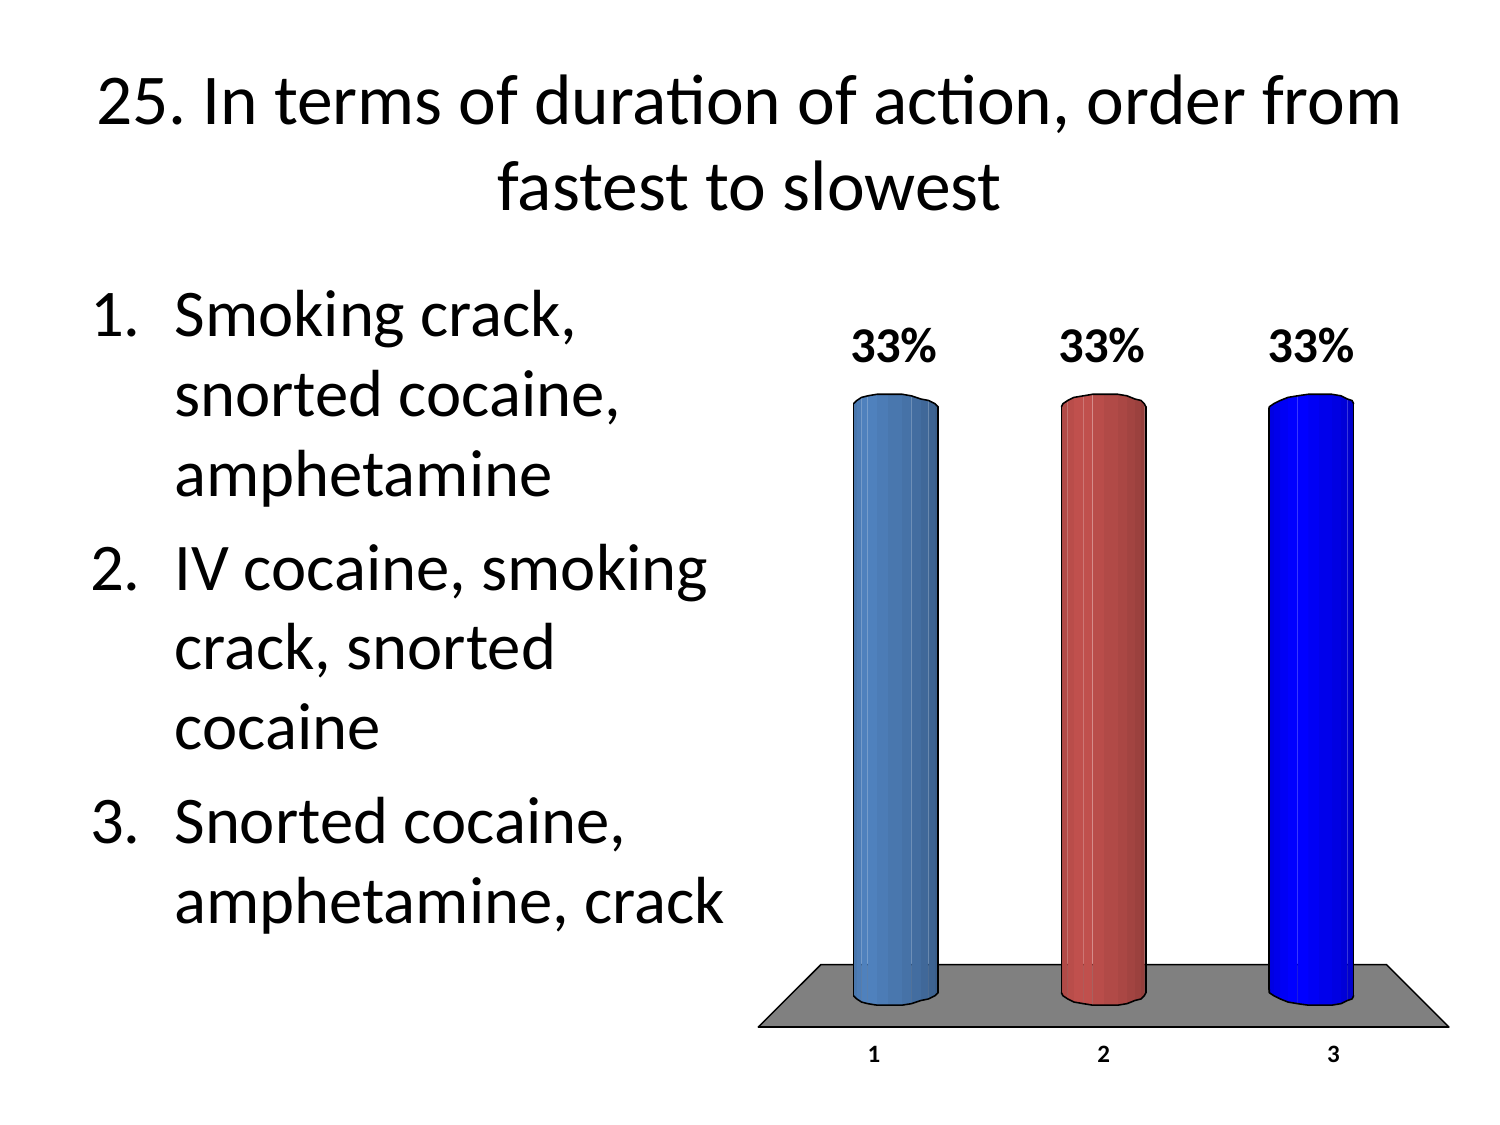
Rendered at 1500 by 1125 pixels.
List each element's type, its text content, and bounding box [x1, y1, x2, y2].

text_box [739, 270, 1490, 1115]
title 25. In terms of duration of action, order from fastest to slowest [75, 45, 1425, 233]
list Smoking crack, snorted cocaine, amphetamine IV cocaine, smoking crack, snorted cocaine Snorted cocaine, amphetamine, crack [75, 262, 750, 1005]
